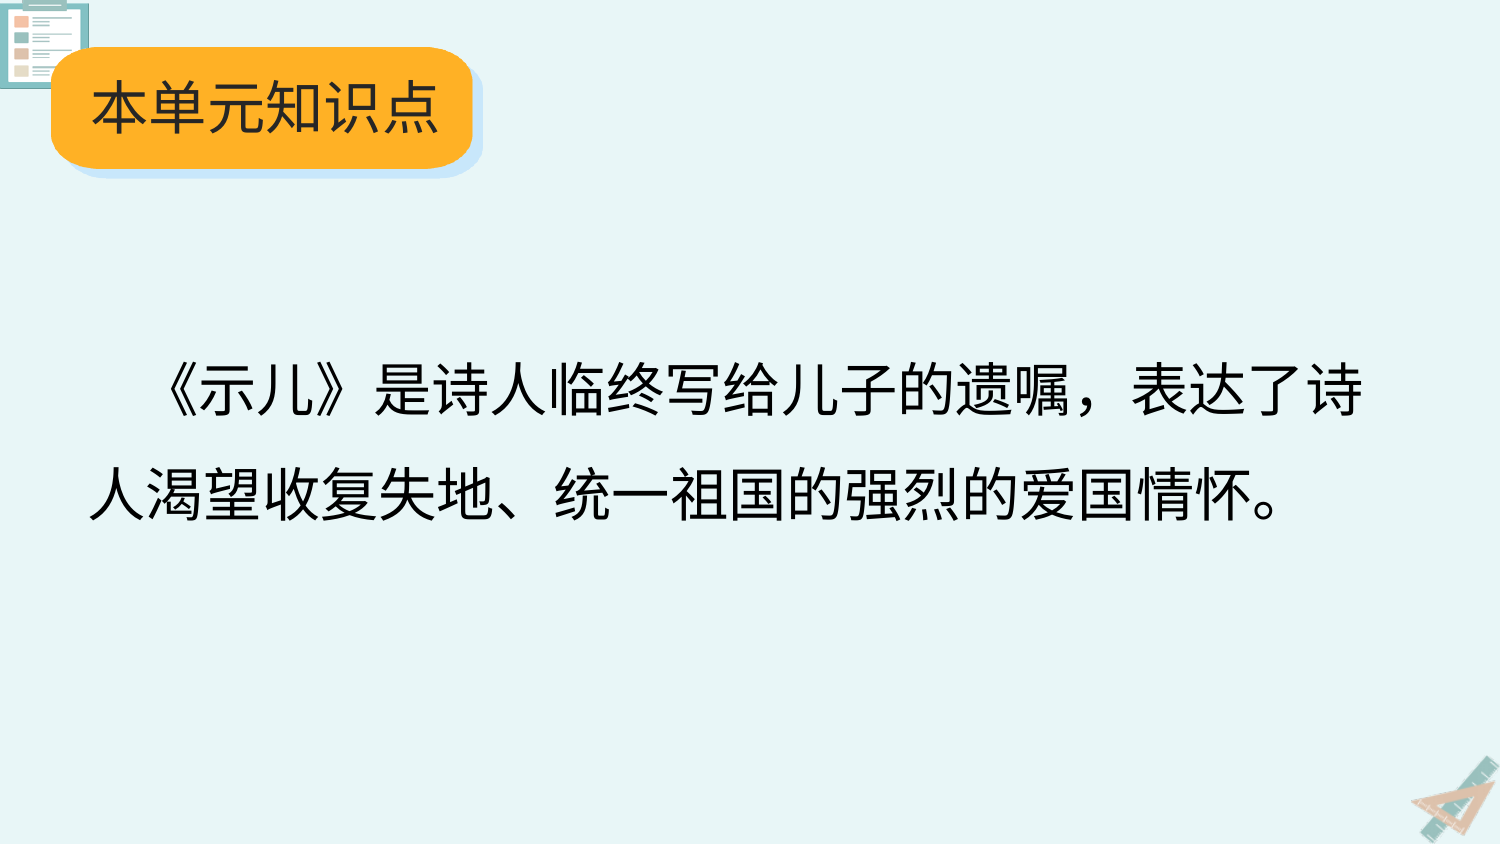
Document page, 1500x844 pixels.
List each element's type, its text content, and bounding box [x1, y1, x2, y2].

text_box 《示儿》是诗人临终写给儿子的遗嘱，表达了诗人渴望收复失地、统一祖国的强烈的爱国情怀。 [76, 312, 1383, 534]
picture [0, 0, 483, 179]
picture [1411, 755, 1500, 844]
